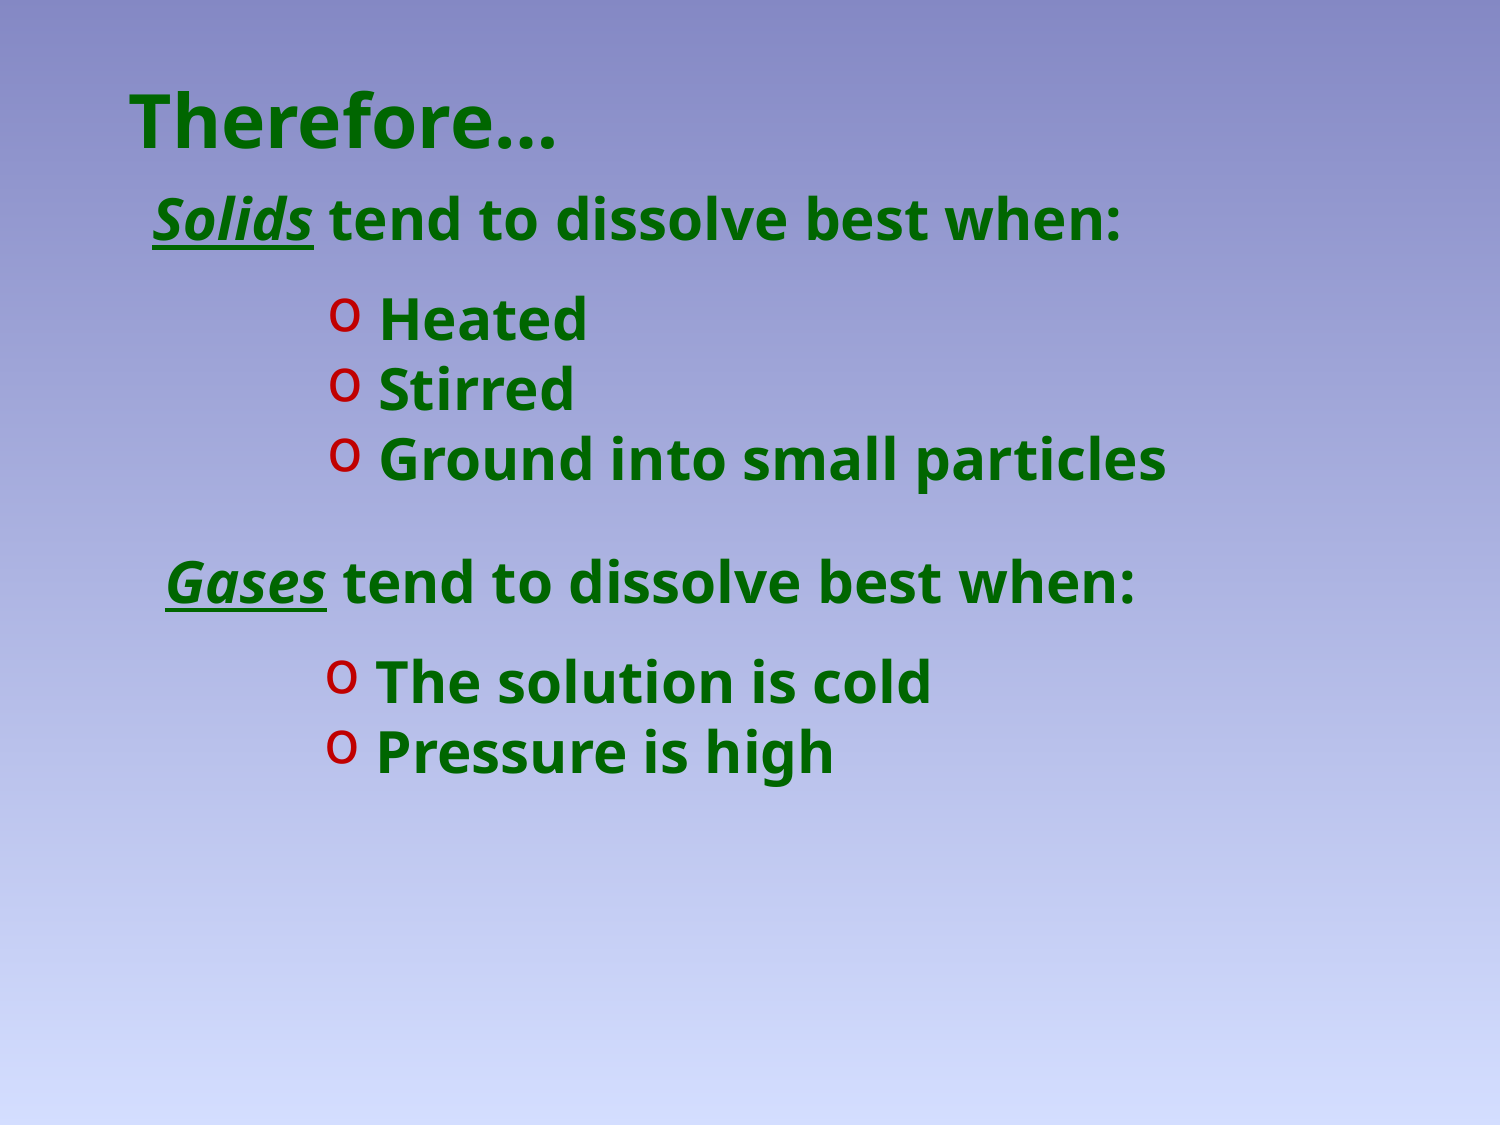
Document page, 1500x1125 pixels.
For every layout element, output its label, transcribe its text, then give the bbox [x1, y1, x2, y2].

text_box Gases tend to dissolve best when: [149, 537, 1200, 623]
text_box The solution is cold Pressure is high [309, 637, 1313, 793]
title Therefore… [37, 49, 651, 188]
text_box Solids tend to dissolve best when: [137, 174, 1375, 260]
text_box Heated Stirred Ground into small particles [312, 275, 1316, 500]
